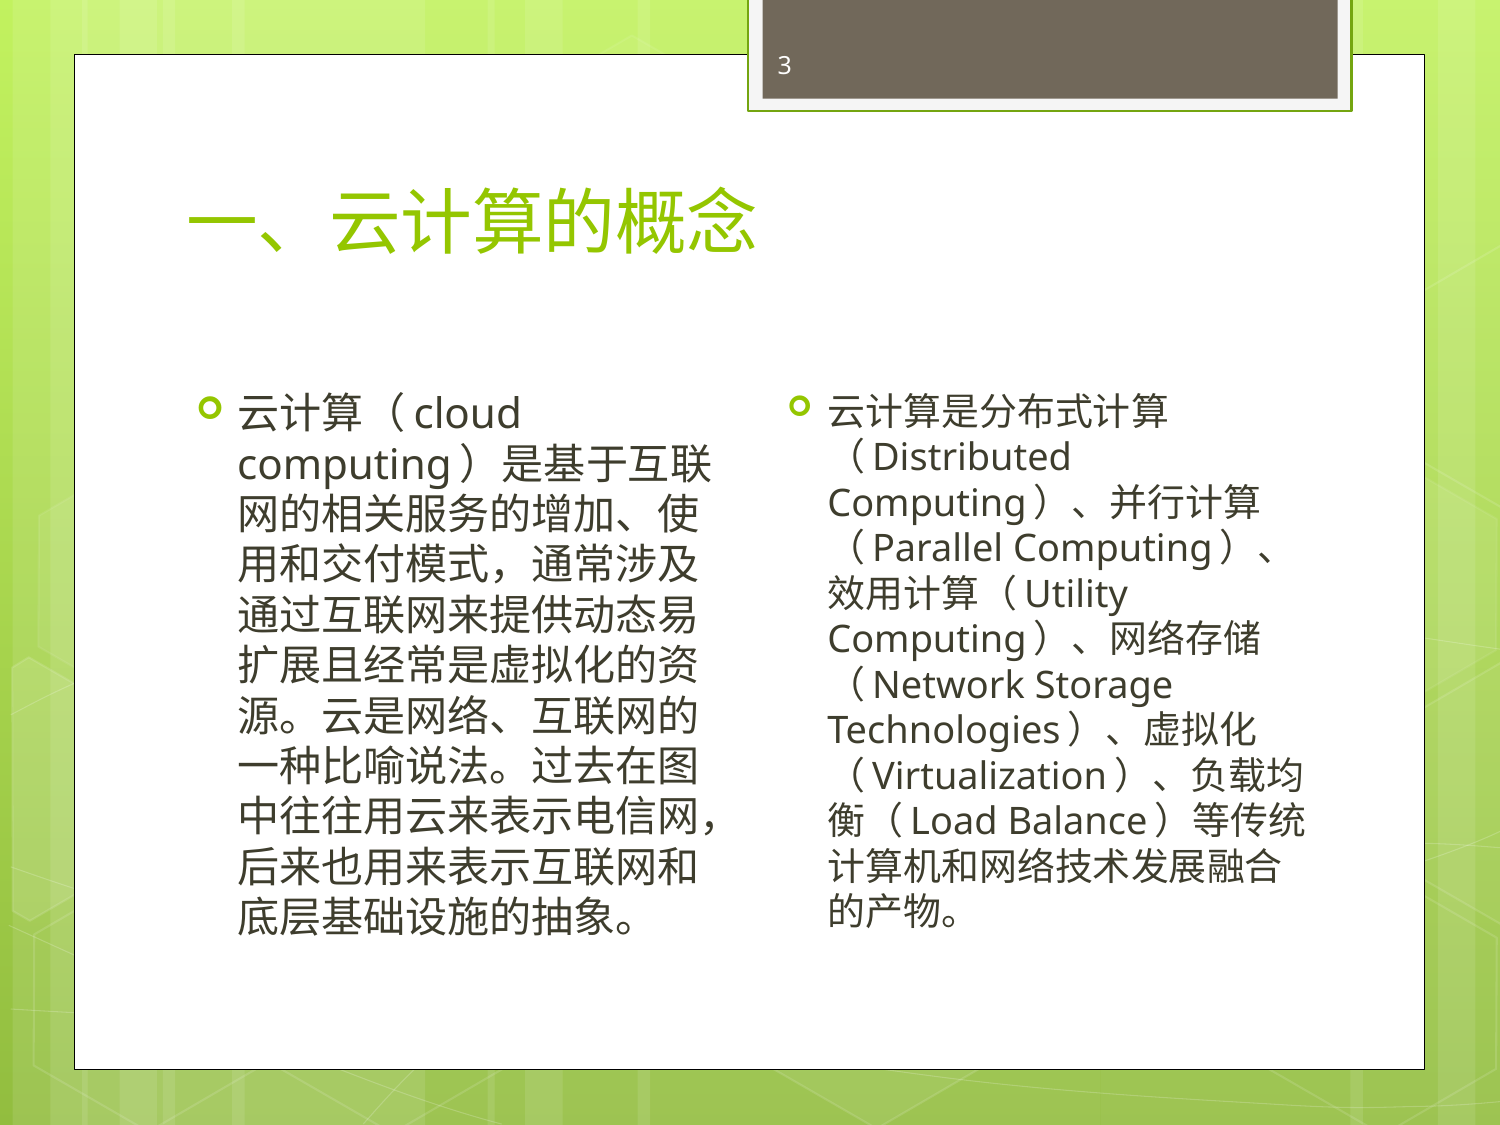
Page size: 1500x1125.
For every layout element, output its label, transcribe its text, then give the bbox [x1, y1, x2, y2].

list 云计算是分布式计算（Distributed Computing）、并行计算（Parallel Computing）、效用计算（Utility Computing）、网络存储（Network Storage Technologies）、虚拟化（Virtualization）、负载均衡（Load Balance）等传统计算机和网络技术发展融合的产物。 [761, 379, 1323, 953]
slide_number 3 [762, 36, 982, 97]
title 一、云计算的概念 [171, 168, 1324, 357]
list 云计算（cloud computing）是基于互联网的相关服务的增加、使用和交付模式，通常涉及通过互联网来提供动态易扩展且经常是虚拟化的资源。云是网络、互联网的一种比喻说法。过去在图中往往用云来表示电信网，后来也用来表示互联网和底层基础设施的抽象。 [171, 379, 732, 953]
